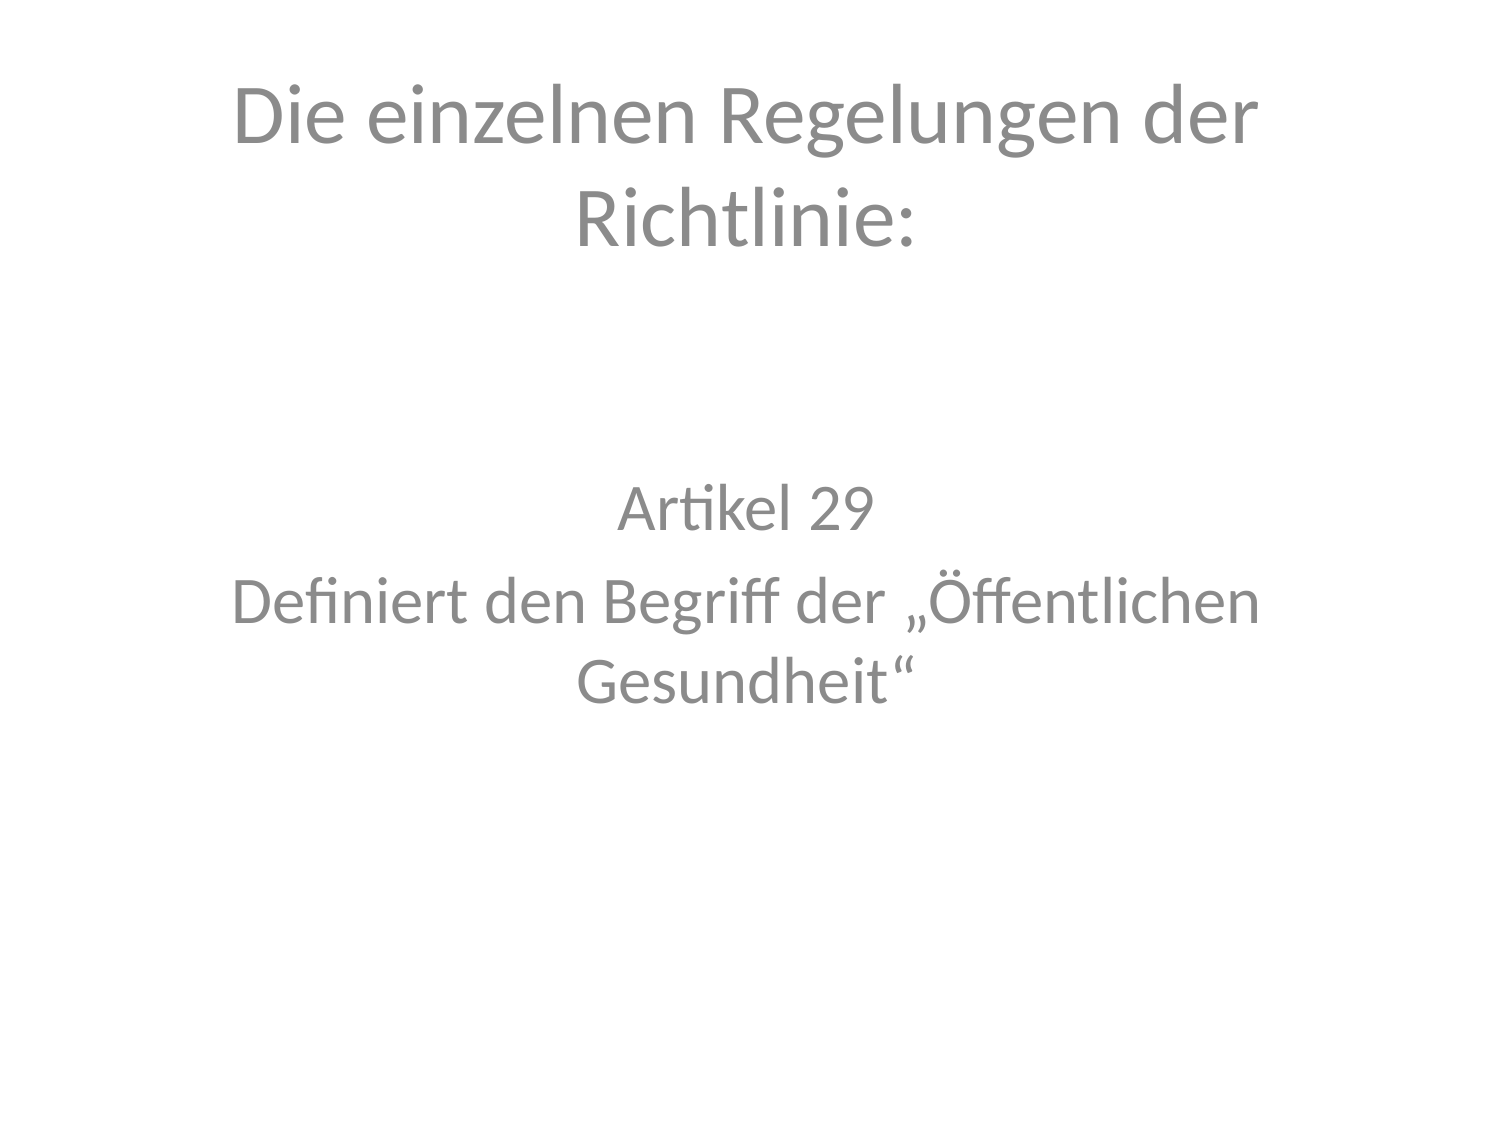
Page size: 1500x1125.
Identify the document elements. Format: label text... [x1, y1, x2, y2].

subtitle Die einzelnen Regelungen der Richtlinie: Artikel 29 Definiert den Begriff der „Öffentlichen Gesundheit“ [48, 50, 1446, 1063]
